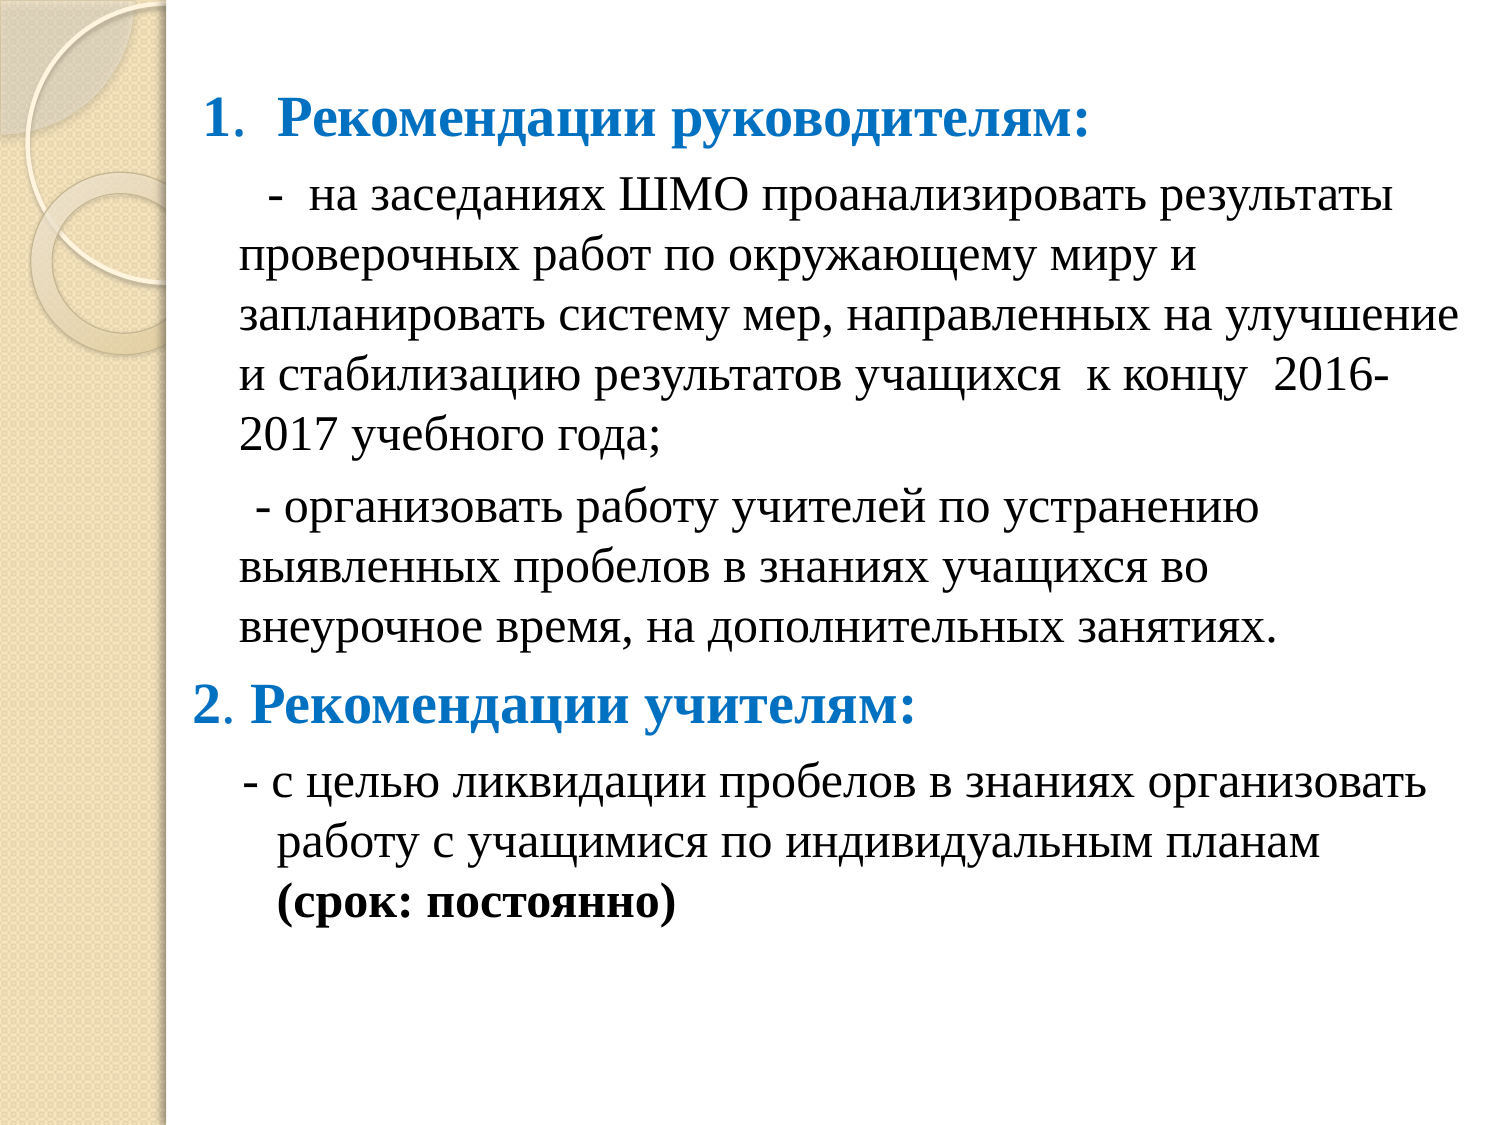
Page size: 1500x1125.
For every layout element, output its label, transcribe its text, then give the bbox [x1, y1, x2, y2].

list 1. Рекомендации руководителям: - на заседаниях ШМО проанализировать результаты проверочных работ по окружающему миру и запланировать систему мер, направленных на улучшение и стабилизацию результатов учащихся к концу 2016-2017 учебного года; - организовать работу учителей по устранению выявленных пробелов в знаниях учащихся во внеурочное время, на дополнительных занятиях. 2. Рекомендации учителям: - с целью ликвидации пробелов в знаниях организовать работу с учащимися по индивидуальным планам (срок: постоянно) [164, 70, 1477, 973]
